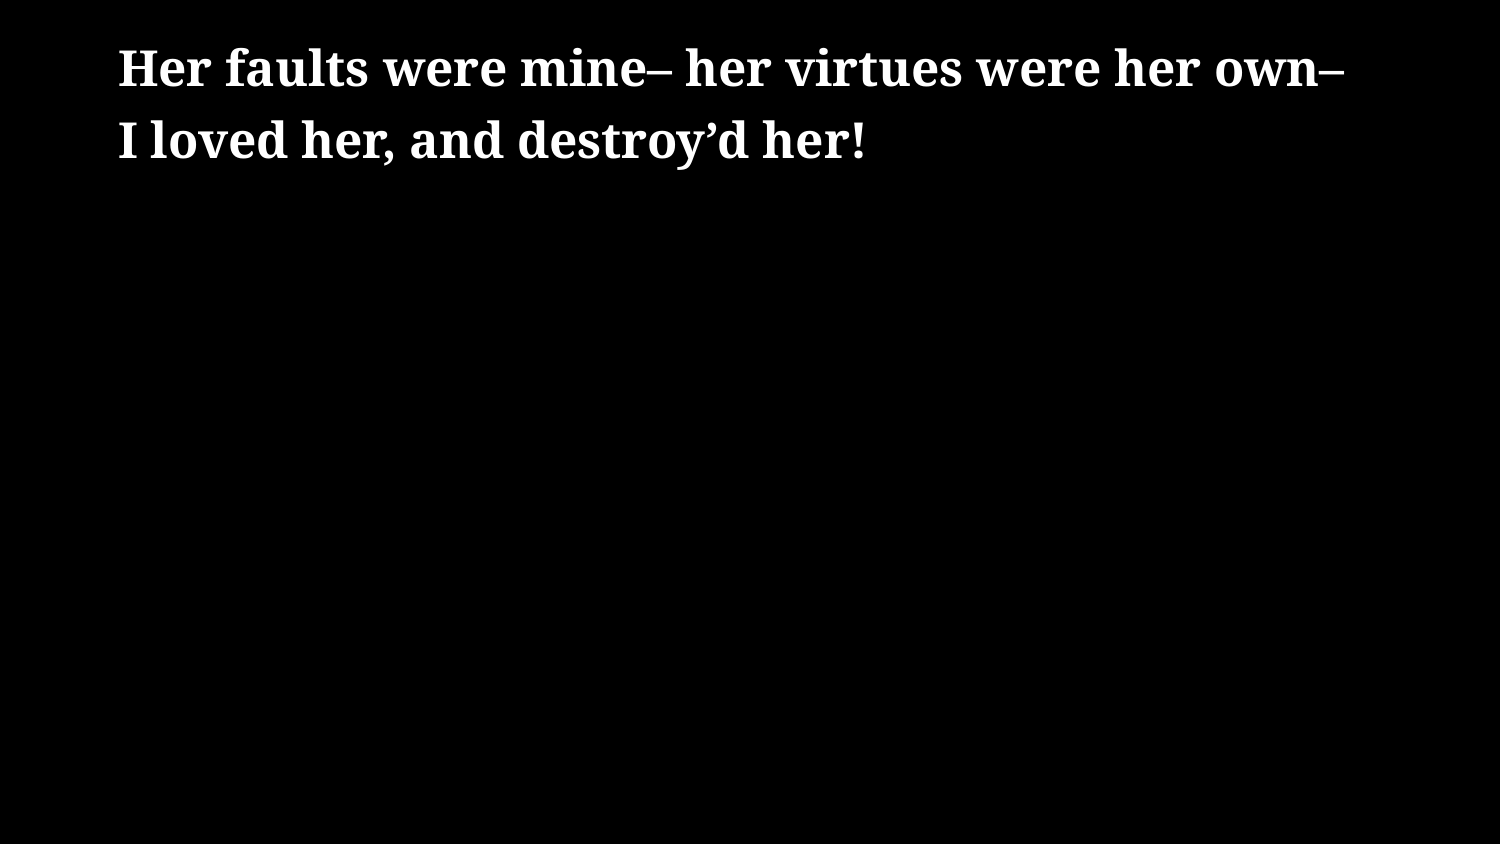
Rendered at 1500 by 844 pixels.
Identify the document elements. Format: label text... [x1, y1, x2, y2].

title Her faults were mine– her virtues were her own– I loved her, and destroy’d her! [103, 17, 1397, 299]
